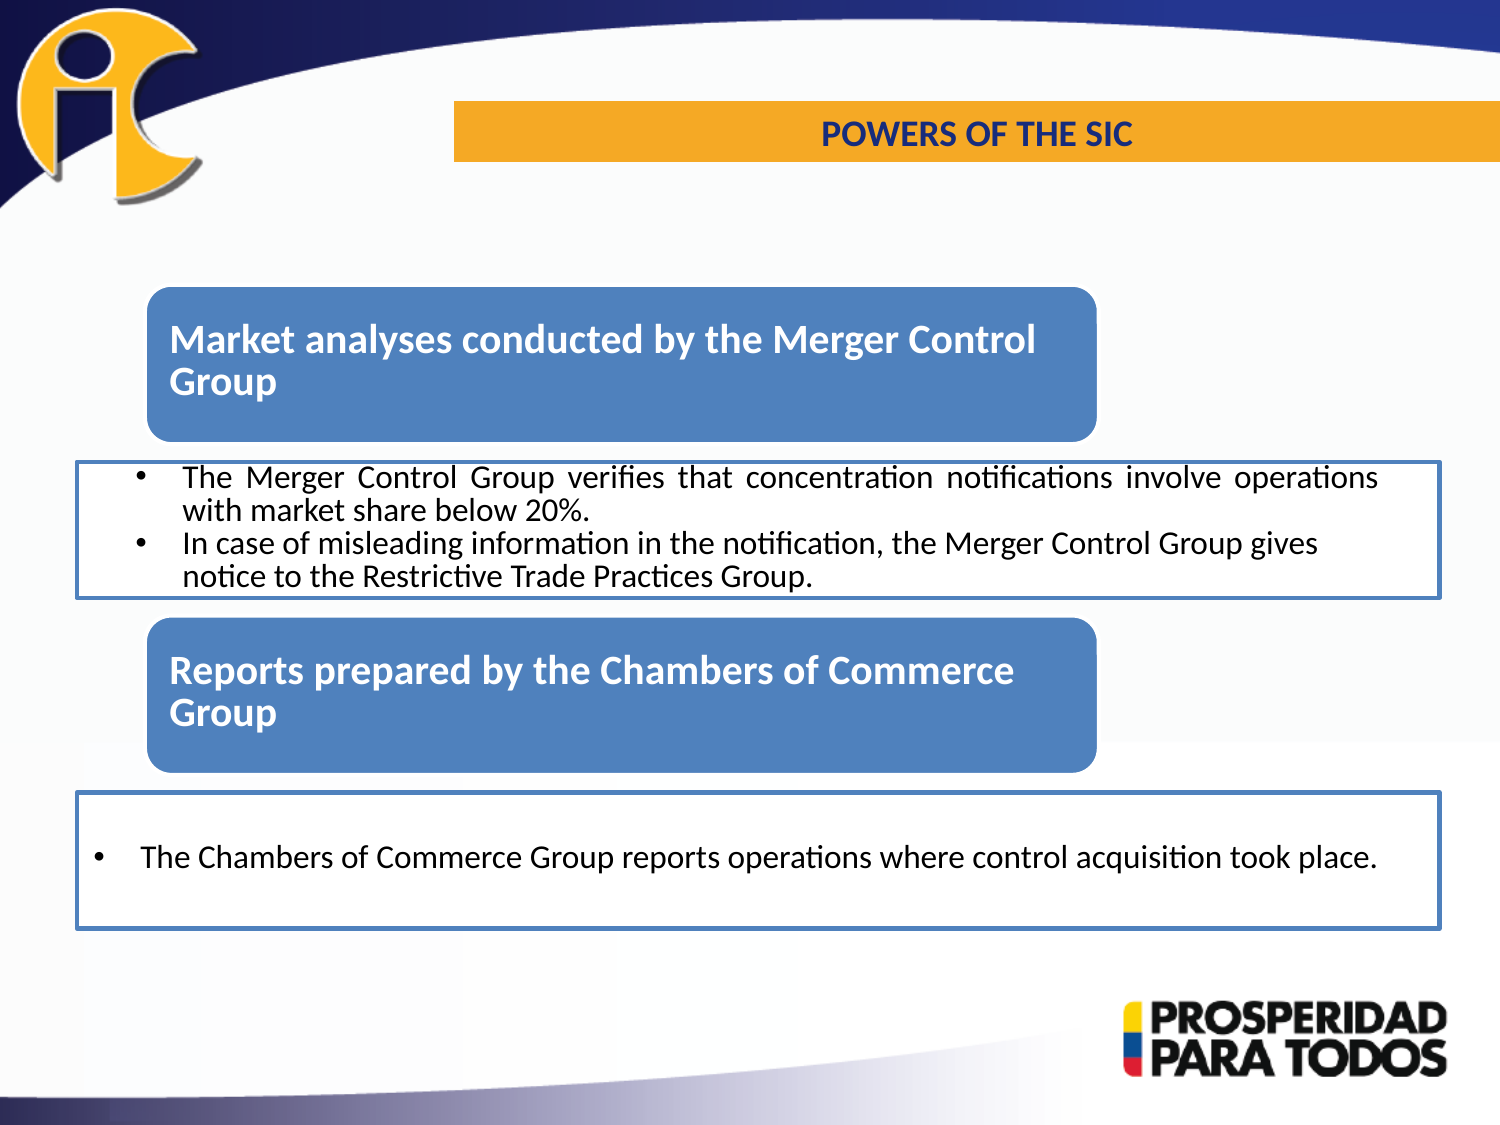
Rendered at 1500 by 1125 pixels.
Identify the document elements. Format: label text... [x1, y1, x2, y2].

picture [0, 0, 1500, 1125]
text_box [1046, 799, 1455, 1013]
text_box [76, 266, 1440, 929]
text_box POWERS OF THE SIC [454, 101, 1500, 162]
